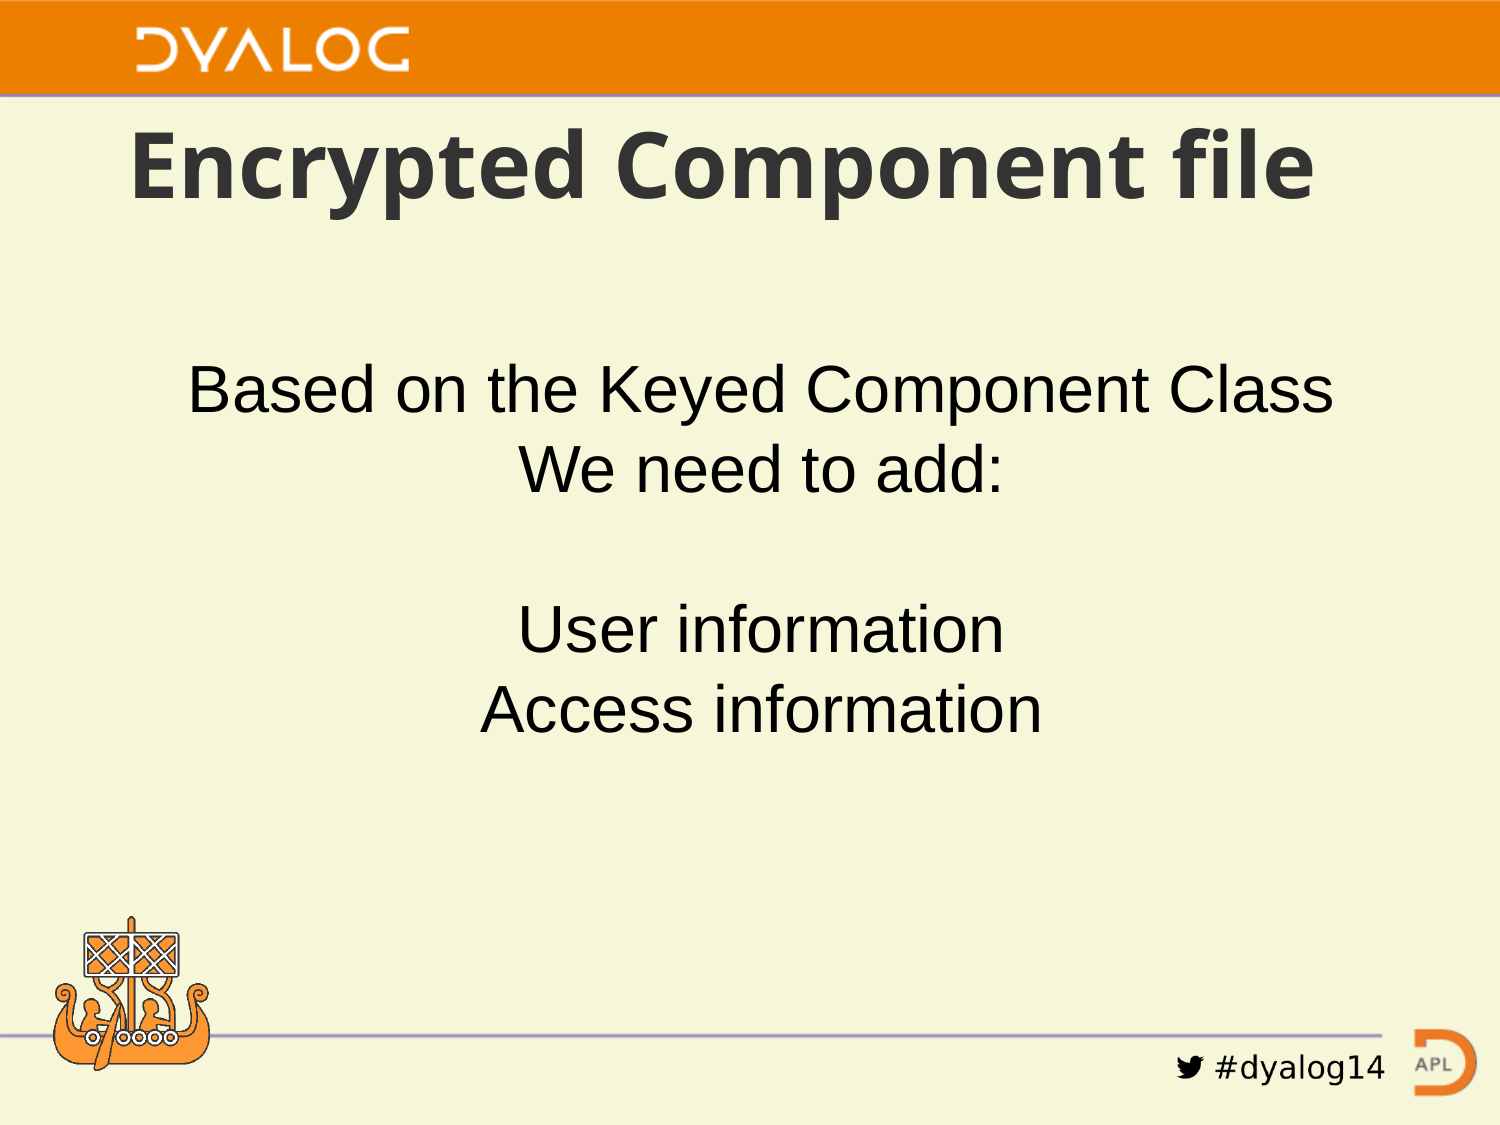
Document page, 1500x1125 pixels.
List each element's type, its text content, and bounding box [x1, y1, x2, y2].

picture [0, 0, 1500, 1125]
subtitle Based on the Keyed Component Class We need to add: User information Access information [171, 338, 1353, 925]
title Encrypted Component file [112, 99, 1388, 288]
